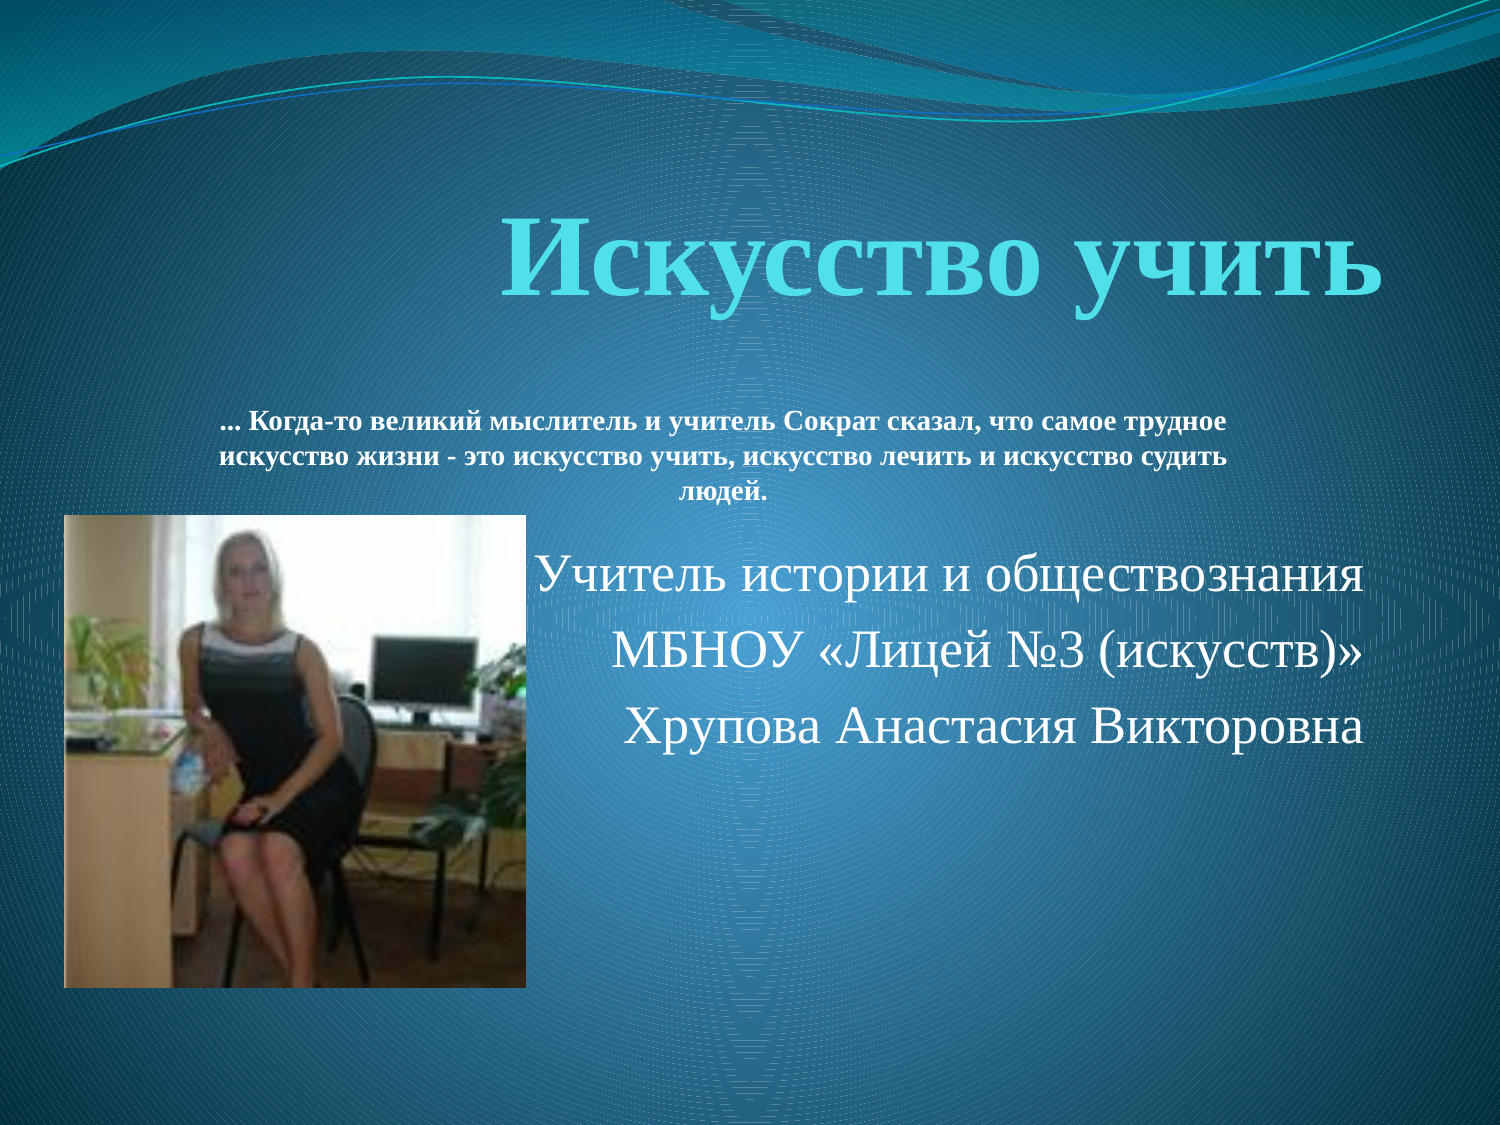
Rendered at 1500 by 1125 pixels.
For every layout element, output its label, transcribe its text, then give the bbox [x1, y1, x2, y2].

picture [64, 514, 526, 988]
subtitle Учитель истории и обществознания МБНОУ «Лицей №3 (искусств)» Хрупова Анастасия Викторовна [532, 529, 1376, 818]
title Искусство учить [112, 78, 1388, 320]
text_box ... Когда-то великий мыслитель и учитель Сократ сказал, что самое трудное искусство жизни - это искусство учить, искусство лечить и искусство судить людей. [171, 393, 1276, 514]
